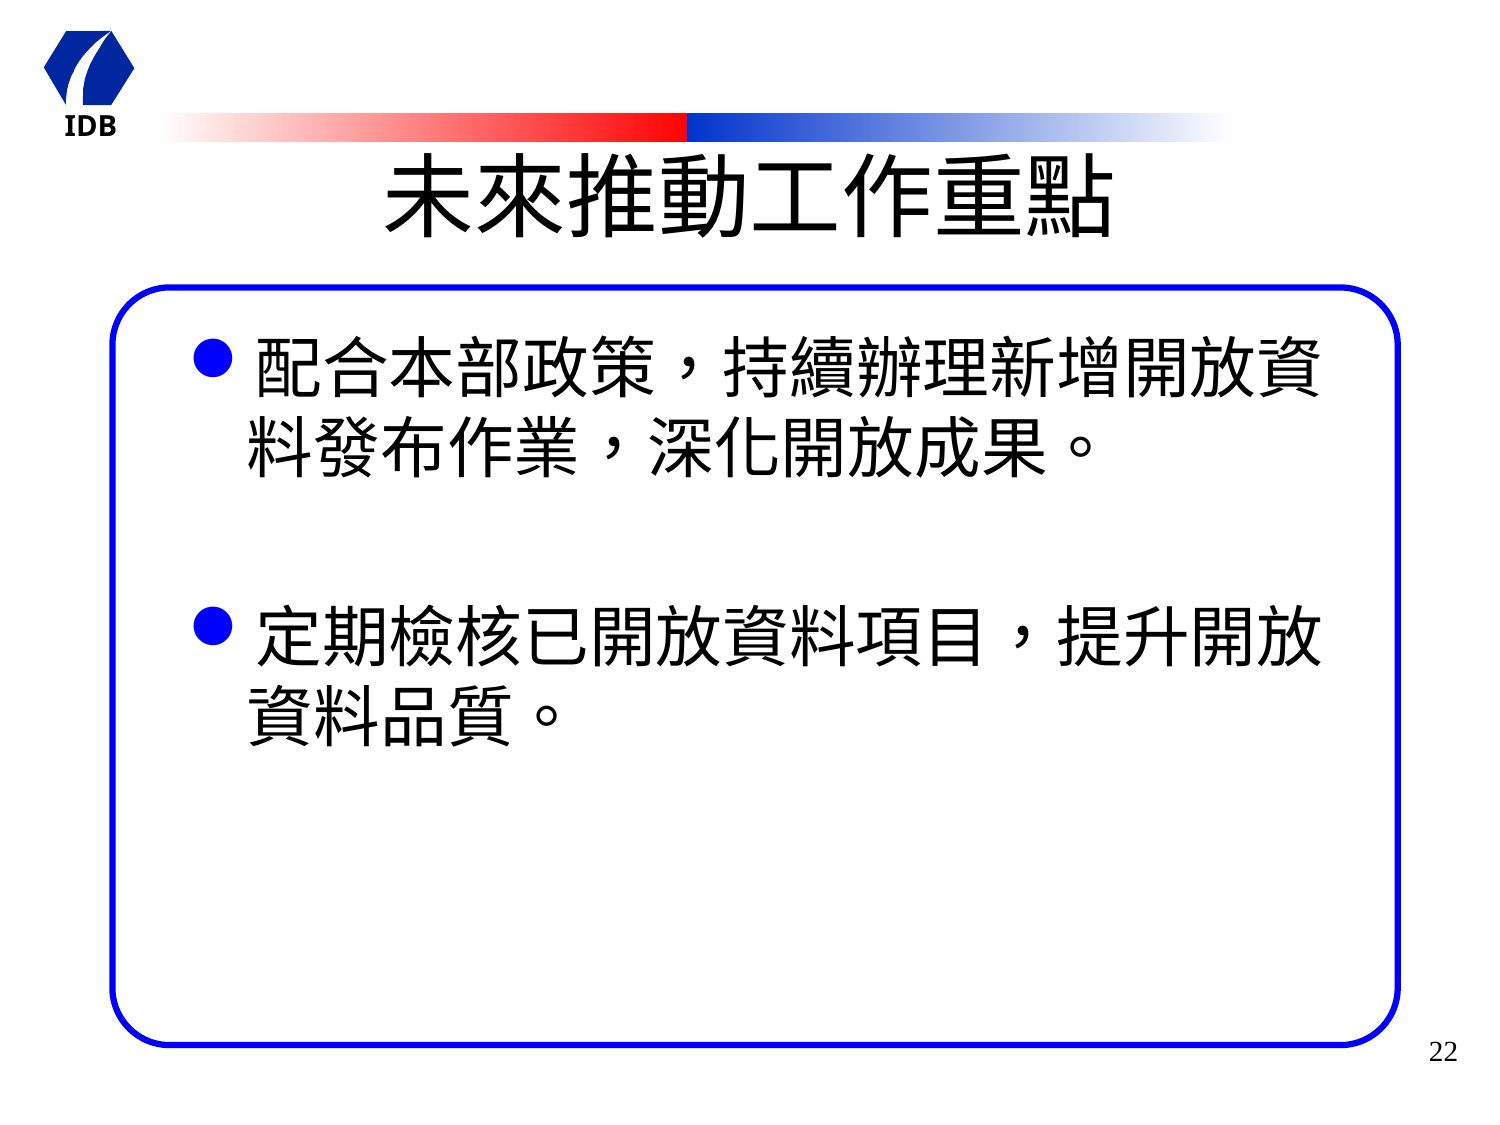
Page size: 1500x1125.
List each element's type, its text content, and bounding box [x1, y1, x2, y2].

slide_number 22 [1160, 1024, 1474, 1101]
title 未來推動工作重點 [112, 99, 1388, 288]
text_box 配合本部政策，持續辦理新增開放資料發布作業，深化開放成果。 定期檢核已開放資料項目，提升開放資料品質。 [112, 287, 1398, 1046]
